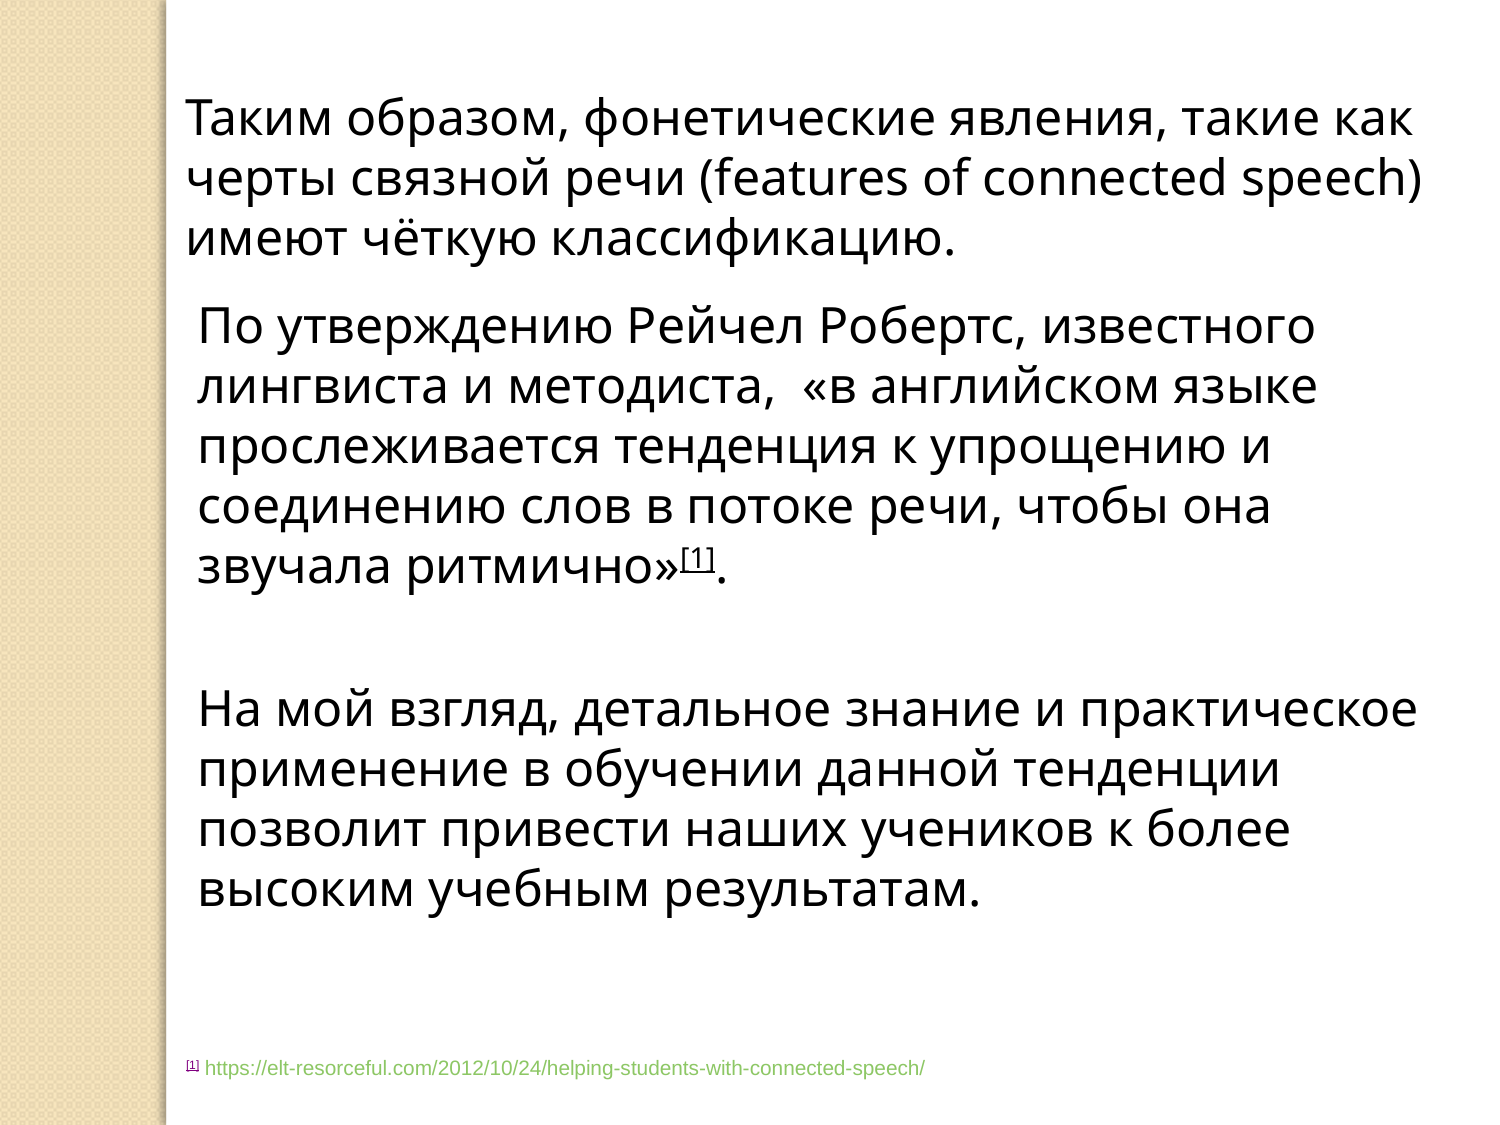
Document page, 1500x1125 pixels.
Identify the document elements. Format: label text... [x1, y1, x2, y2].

text_box Таким образом, фонетические явления, такие как черты связной речи (features of connected speech) имеют чёткую классификацию. [171, 78, 1483, 273]
text_box [1] https://elt-resorceful.com/2012/10/24/helping-students-with-connected-speech/ [171, 1046, 981, 1087]
text_box На мой взгляд, детальное знание и практическое применение в обучении данной тенденции позволит привести наших учеников к более высоким учебным результатам. [182, 668, 1447, 924]
text_box По утверждению Рейчел Робертс, известного лингвиста и методиста, «в английском языке прослеживается тенденция к упрощению и соединению слов в потоке речи, чтобы она звучала ритмично»[1]. [182, 286, 1424, 668]
